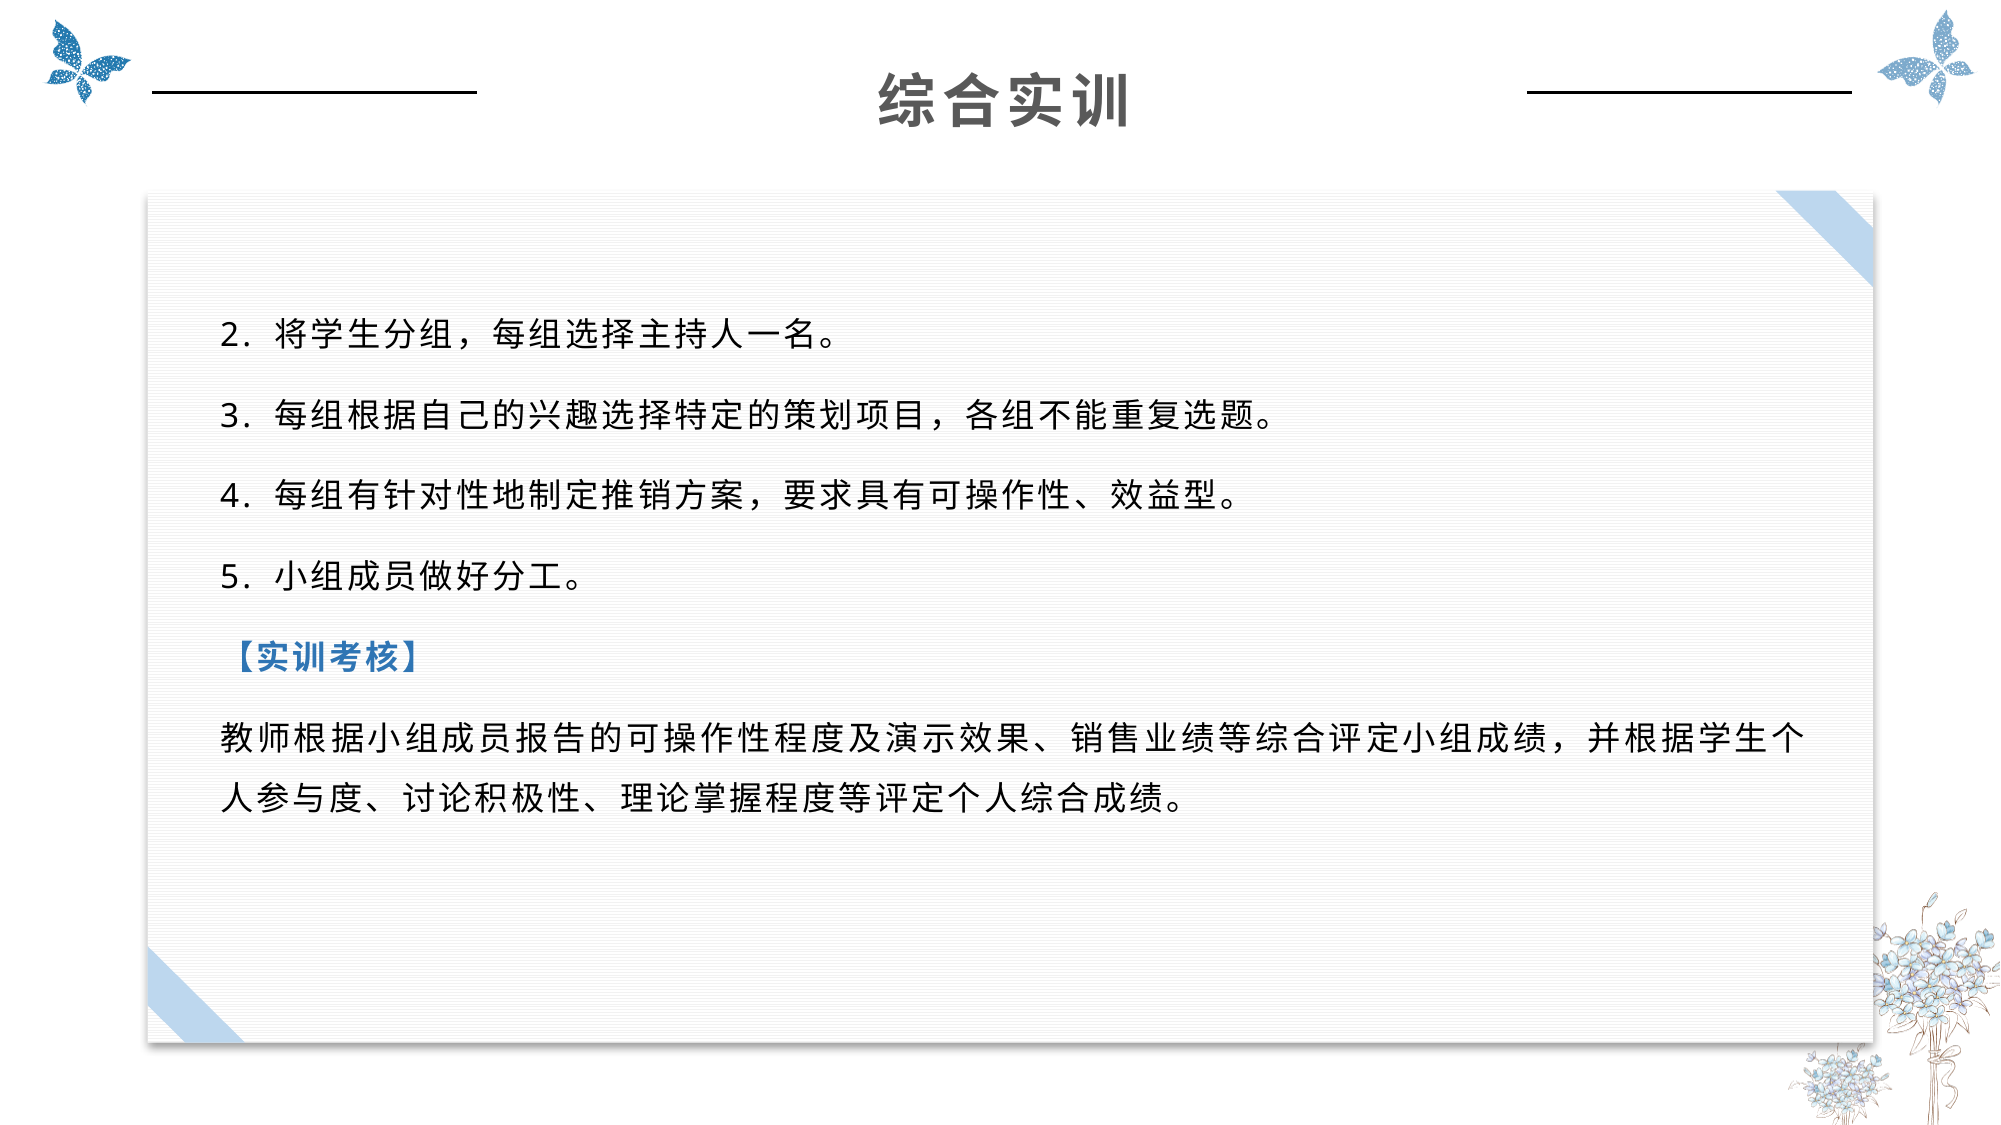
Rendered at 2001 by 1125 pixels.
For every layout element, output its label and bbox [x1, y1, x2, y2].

text_box [147, 190, 1874, 1043]
picture [1788, 892, 2000, 1125]
text_box [151, 55, 1852, 142]
